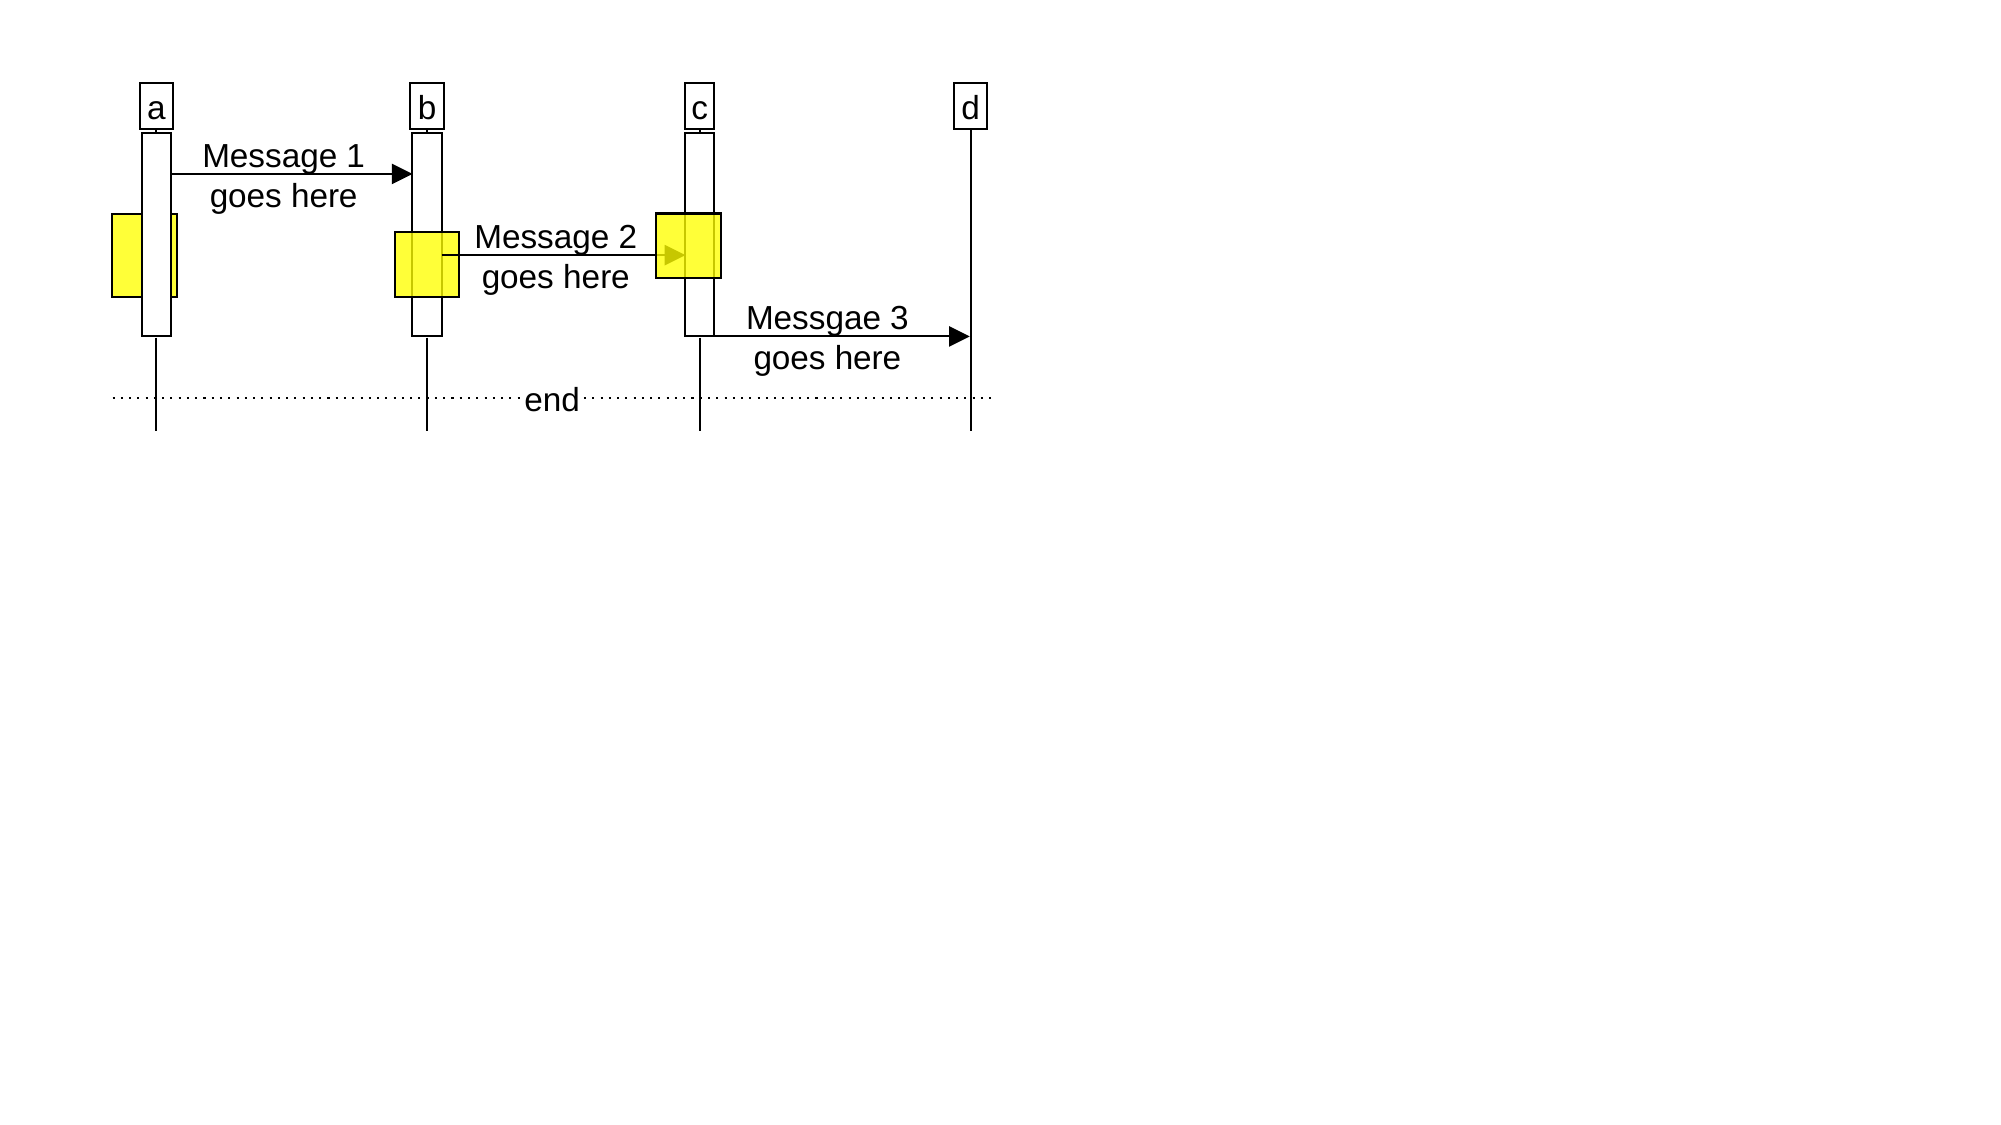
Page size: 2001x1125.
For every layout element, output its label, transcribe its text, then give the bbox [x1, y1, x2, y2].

text_box Message 1 goes here [200, 175, 368, 213]
text_box d [954, 83, 988, 130]
text_box [74, 74, 1032, 432]
text_box [412, 297, 442, 337]
text_box Message 2 goes here [472, 256, 640, 294]
text_box [171, 213, 178, 297]
text_box [141, 133, 171, 337]
text_box b [410, 83, 444, 130]
text_box a [139, 83, 173, 130]
text_box Messgae 3 goes here [743, 297, 912, 335]
text_box [685, 133, 715, 213]
text_box Message 1 goes here [200, 135, 368, 173]
text_box [412, 133, 442, 232]
text_box [656, 213, 721, 279]
text_box end [522, 379, 582, 417]
text_box Messgae 3 goes here [743, 337, 912, 375]
text_box Message 2 goes here [472, 216, 640, 254]
text_box [394, 232, 460, 297]
text_box [112, 213, 141, 297]
text_box c [685, 83, 715, 130]
text_box [685, 279, 715, 337]
